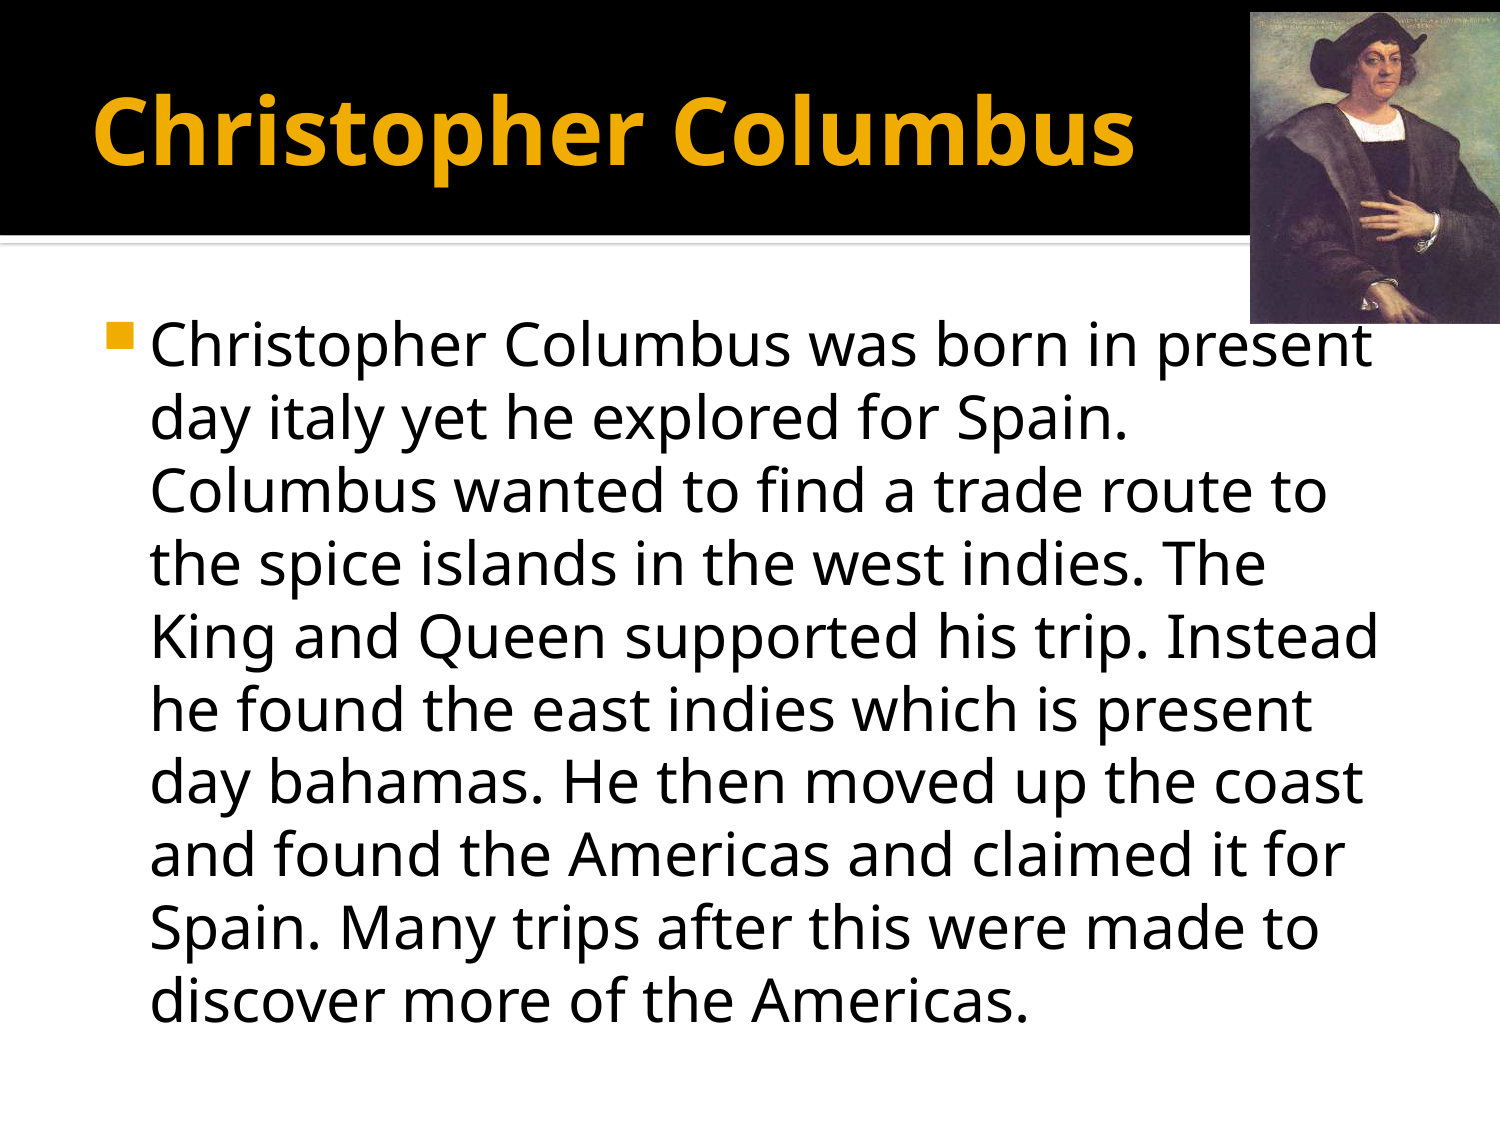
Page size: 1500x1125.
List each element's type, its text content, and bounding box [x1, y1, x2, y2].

list Christopher Columbus was born in present day italy yet he explored for Spain. Columbus wanted to find a trade route to the spice islands in the west indies. The King and Queen supported his trip. Instead he found the east indies which is present day bahamas. He then moved up the coast and found the Americas and claimed it for Spain. Many trips after this were made to discover more of the Americas. [75, 291, 1425, 1050]
title Christopher Columbus [75, 25, 1244, 231]
picture [1249, 12, 1500, 324]
